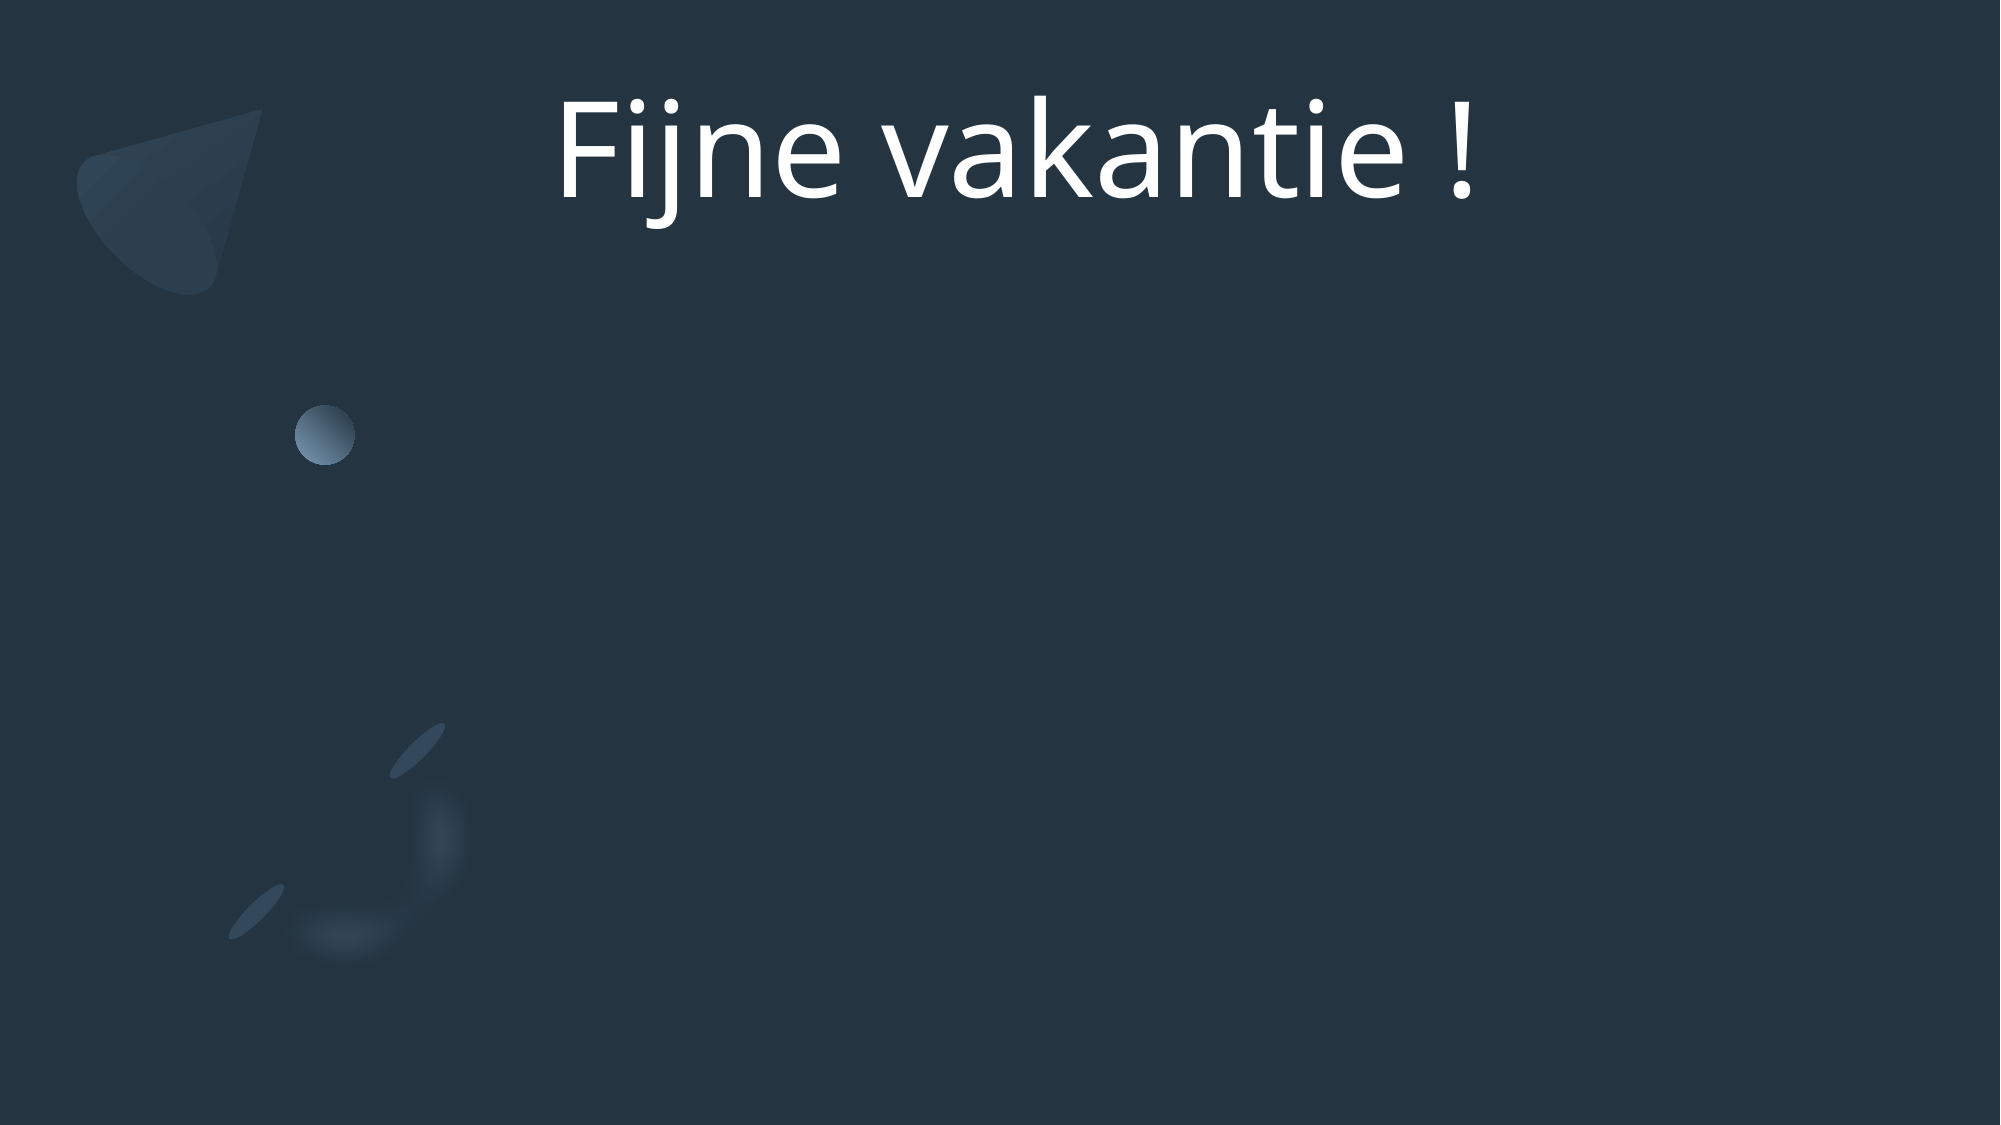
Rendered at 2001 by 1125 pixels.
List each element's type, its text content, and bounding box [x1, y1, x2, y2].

title Fijne vakantie ! [551, 63, 1910, 549]
